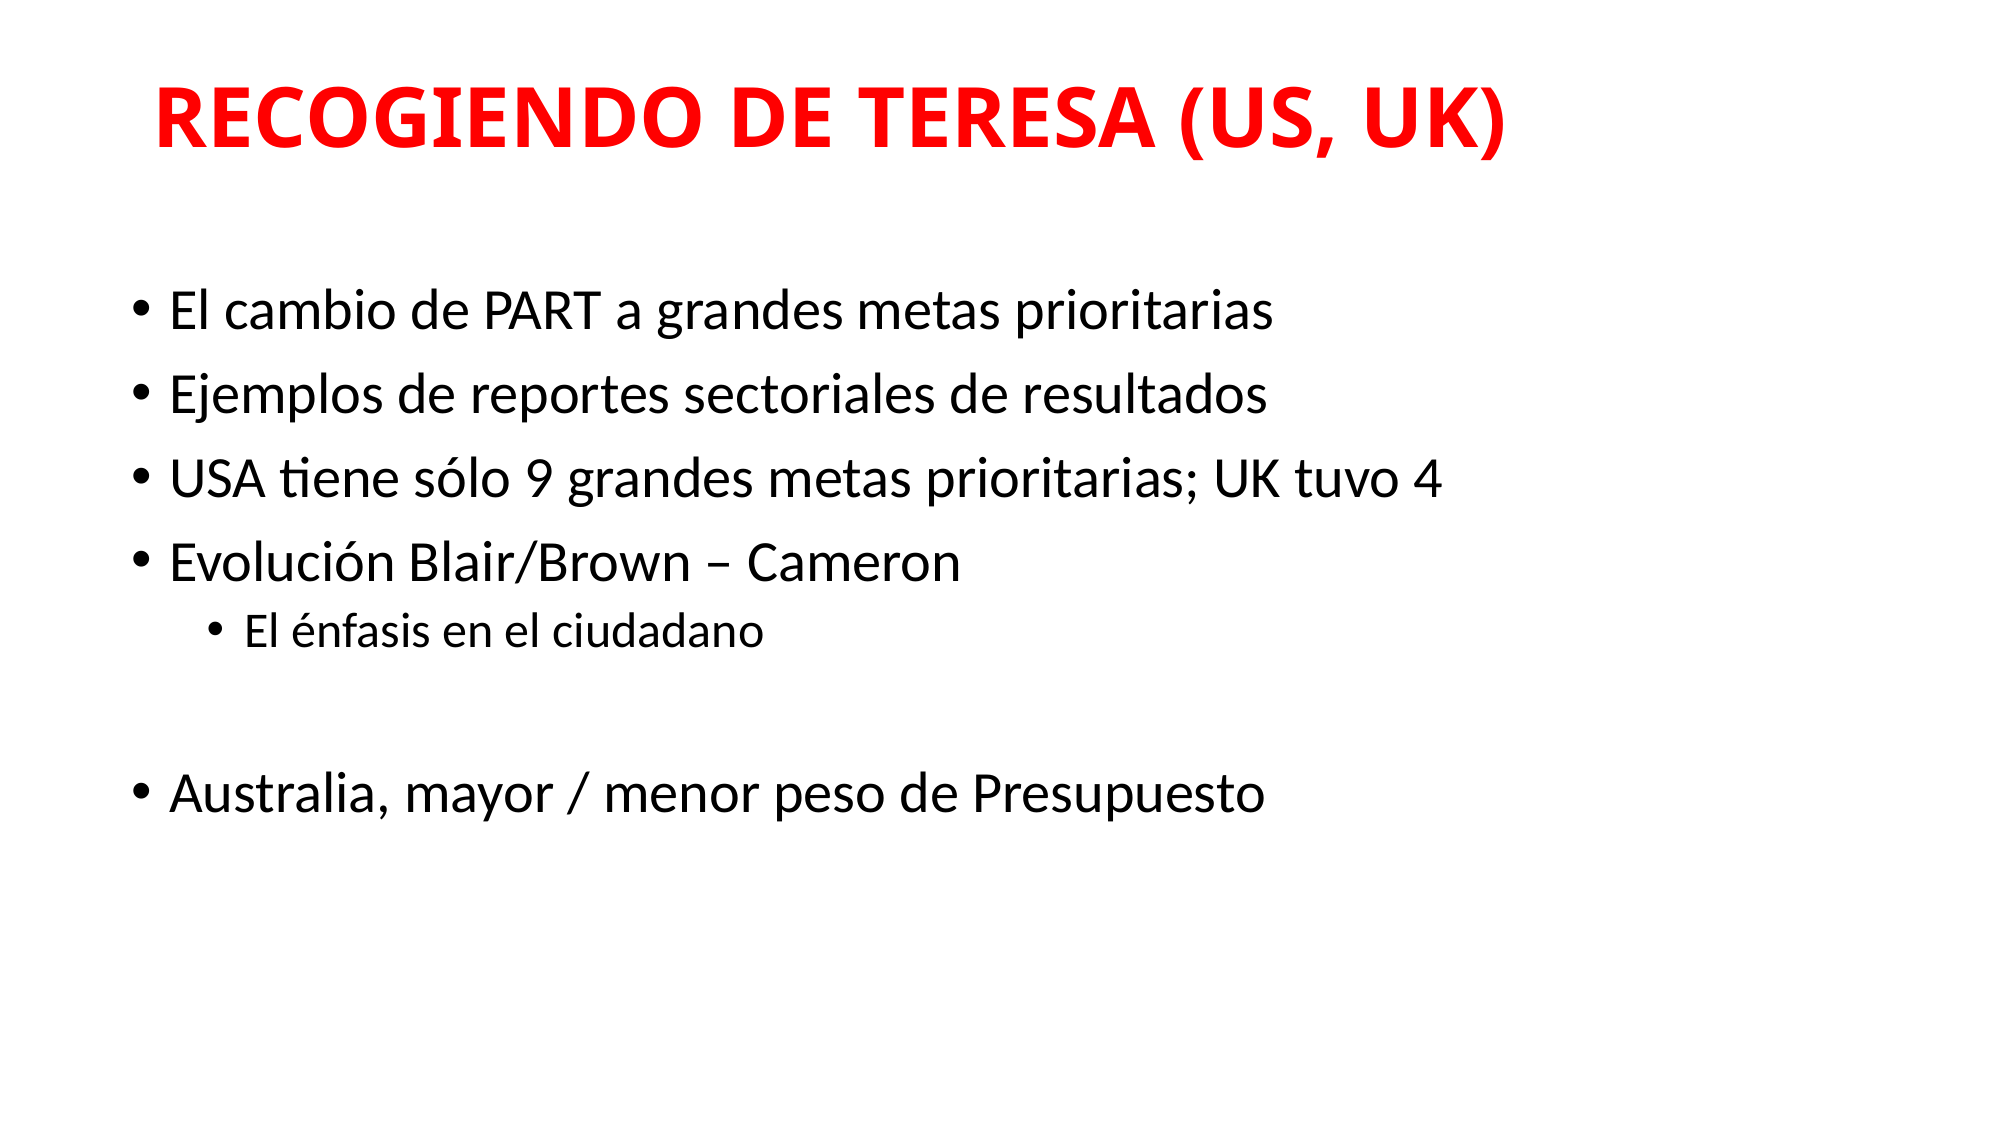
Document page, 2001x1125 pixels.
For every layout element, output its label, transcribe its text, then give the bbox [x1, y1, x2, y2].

title RECOGIENDO DE TERESA (US, UK) [137, 59, 1863, 180]
list El cambio de PART a grandes metas prioritarias Ejemplos de reportes sectoriales de resultados USA tiene sólo 9 grandes metas prioritarias; UK tuvo 4 Evolución Blair/Brown – Cameron El énfasis en el ciudadano Australia, mayor / menor peso de Presupuesto [116, 180, 1863, 1014]
